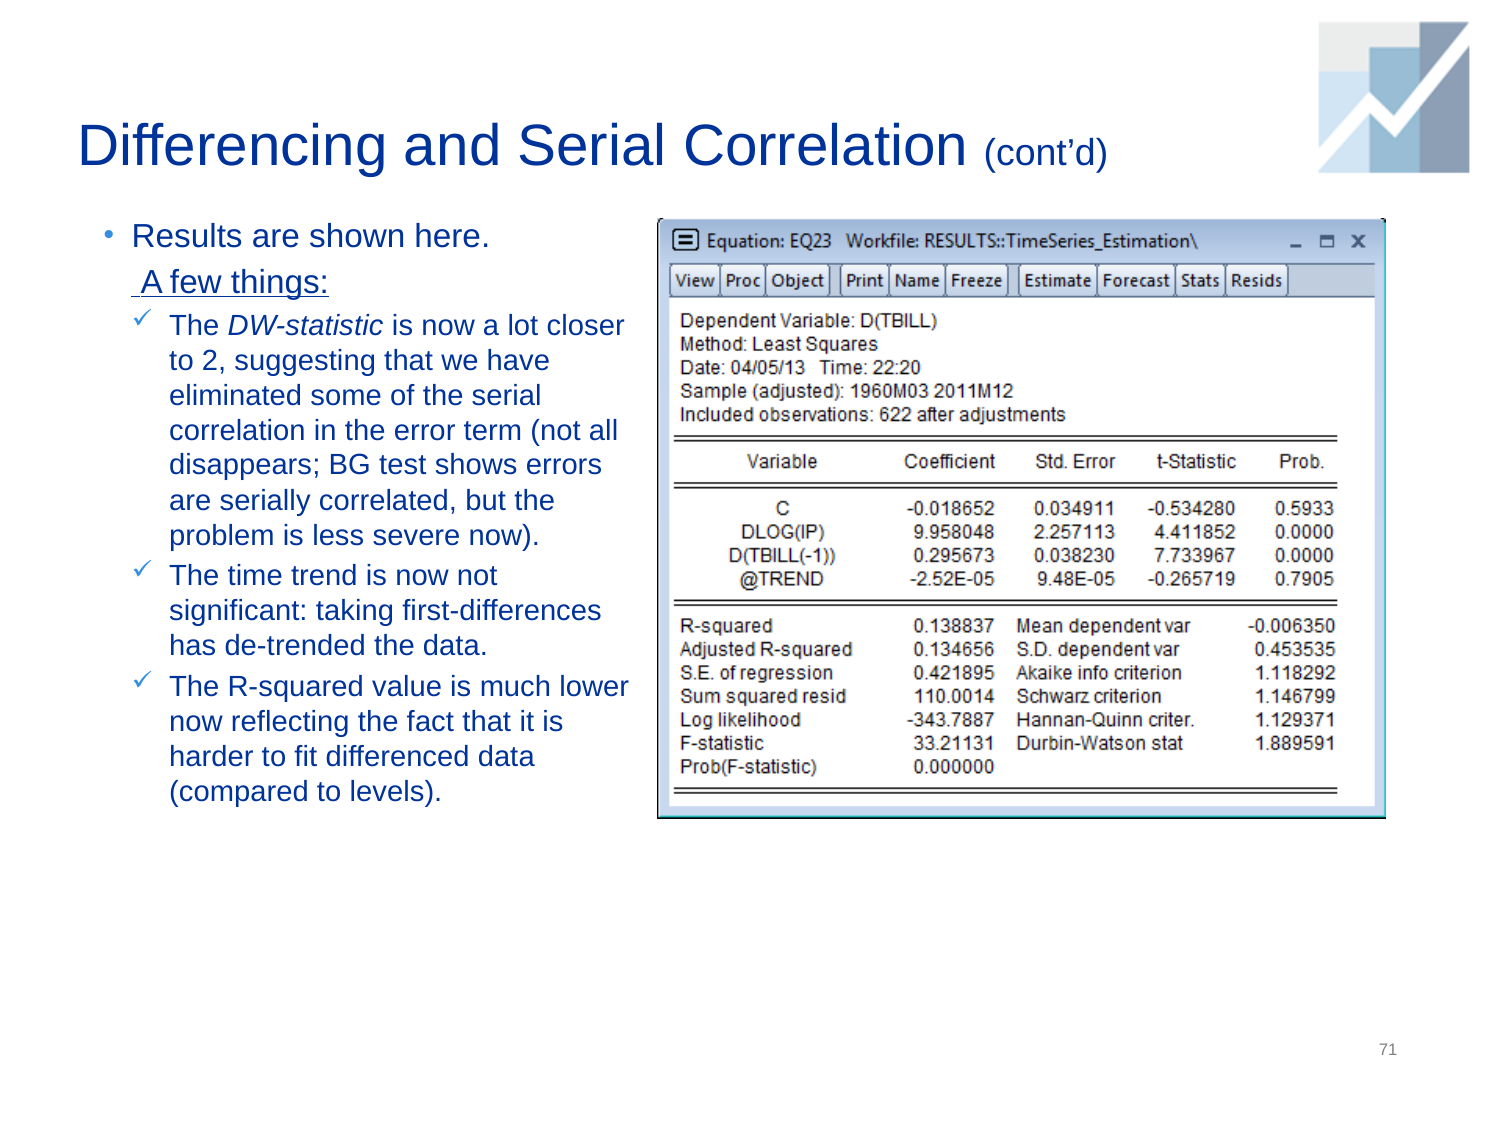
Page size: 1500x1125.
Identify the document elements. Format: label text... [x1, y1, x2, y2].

slide_number 71 [1262, 1015, 1413, 1067]
picture [657, 218, 1387, 819]
text_box Differencing and Serial Correlation (cont’d) [62, 0, 1297, 185]
picture [1300, 11, 1479, 181]
text_box Results are shown here. A few things: The DW-statistic is now a lot closer to 2, suggesting that we have eliminated some of the serial correlation in the error term (not all disappears; BG test shows errors are serially correlated, but the problem is less severe now). The time trend is now not significant: taking first-differences has de-trended the data. The R-squared value is much lower now reflecting the fact that it is harder to fit differenced data (compared to levels). [88, 206, 658, 1011]
